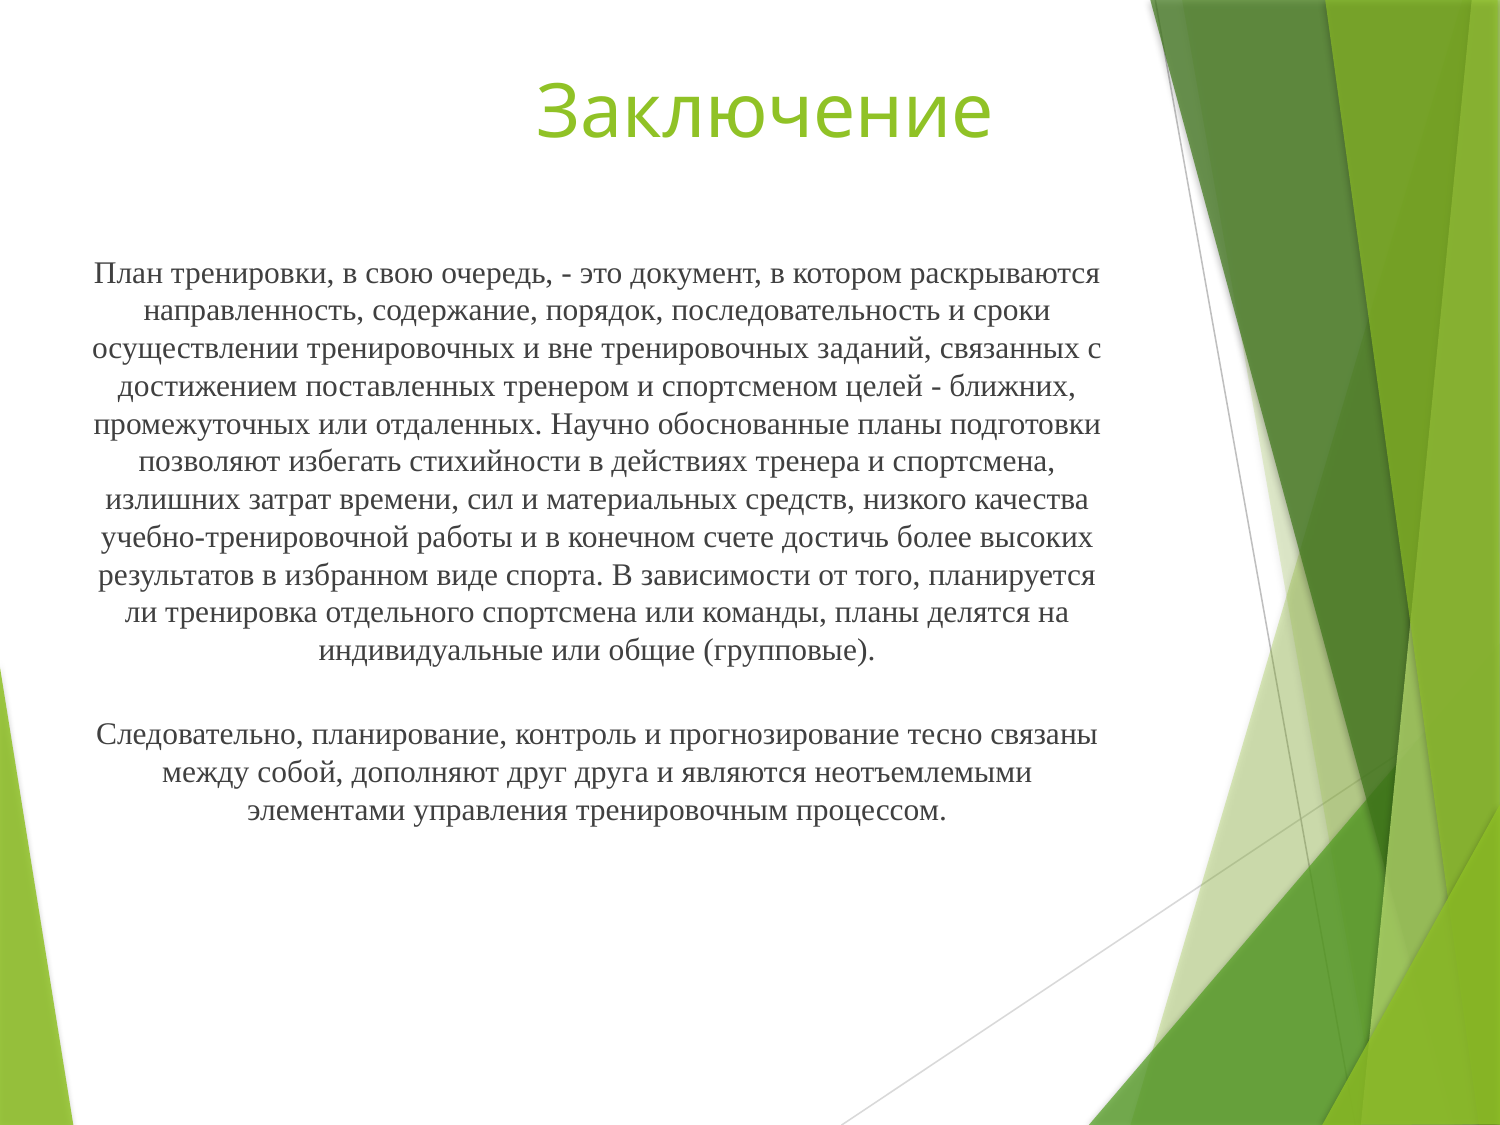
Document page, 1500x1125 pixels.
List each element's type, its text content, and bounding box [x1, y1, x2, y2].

title Заключение [53, 54, 1479, 192]
list План тренировки, в свою очередь, - это документ, в котором раскрываются направленность, содержание, порядок, последовательность и сроки осуществлении тренировочных и вне тренировочных заданий, связанных с достижением поставленных тренером и спортсменом целей - ближних, промежуточных или отдаленных. Научно обоснованные планы подготовки позволяют избегать стихийности в действиях тренера и спортсмена, излишних затрат времени, сил и материальных средств, низкого качества учебно-тренировочной работы и в конечном счете достичь более высоких результатов в избранном виде спорта. В зависимости от того, планируется ли тренировка отдельного спортсмена или команды, планы делятся на индивидуальные или общие (групповые). Следовательно, планирование, контроль и прогнозирование тесно связаны между собой, дополняют друг друга и являются неотъемлемыми элементами управления тренировочным процессом. [76, 244, 1118, 881]
